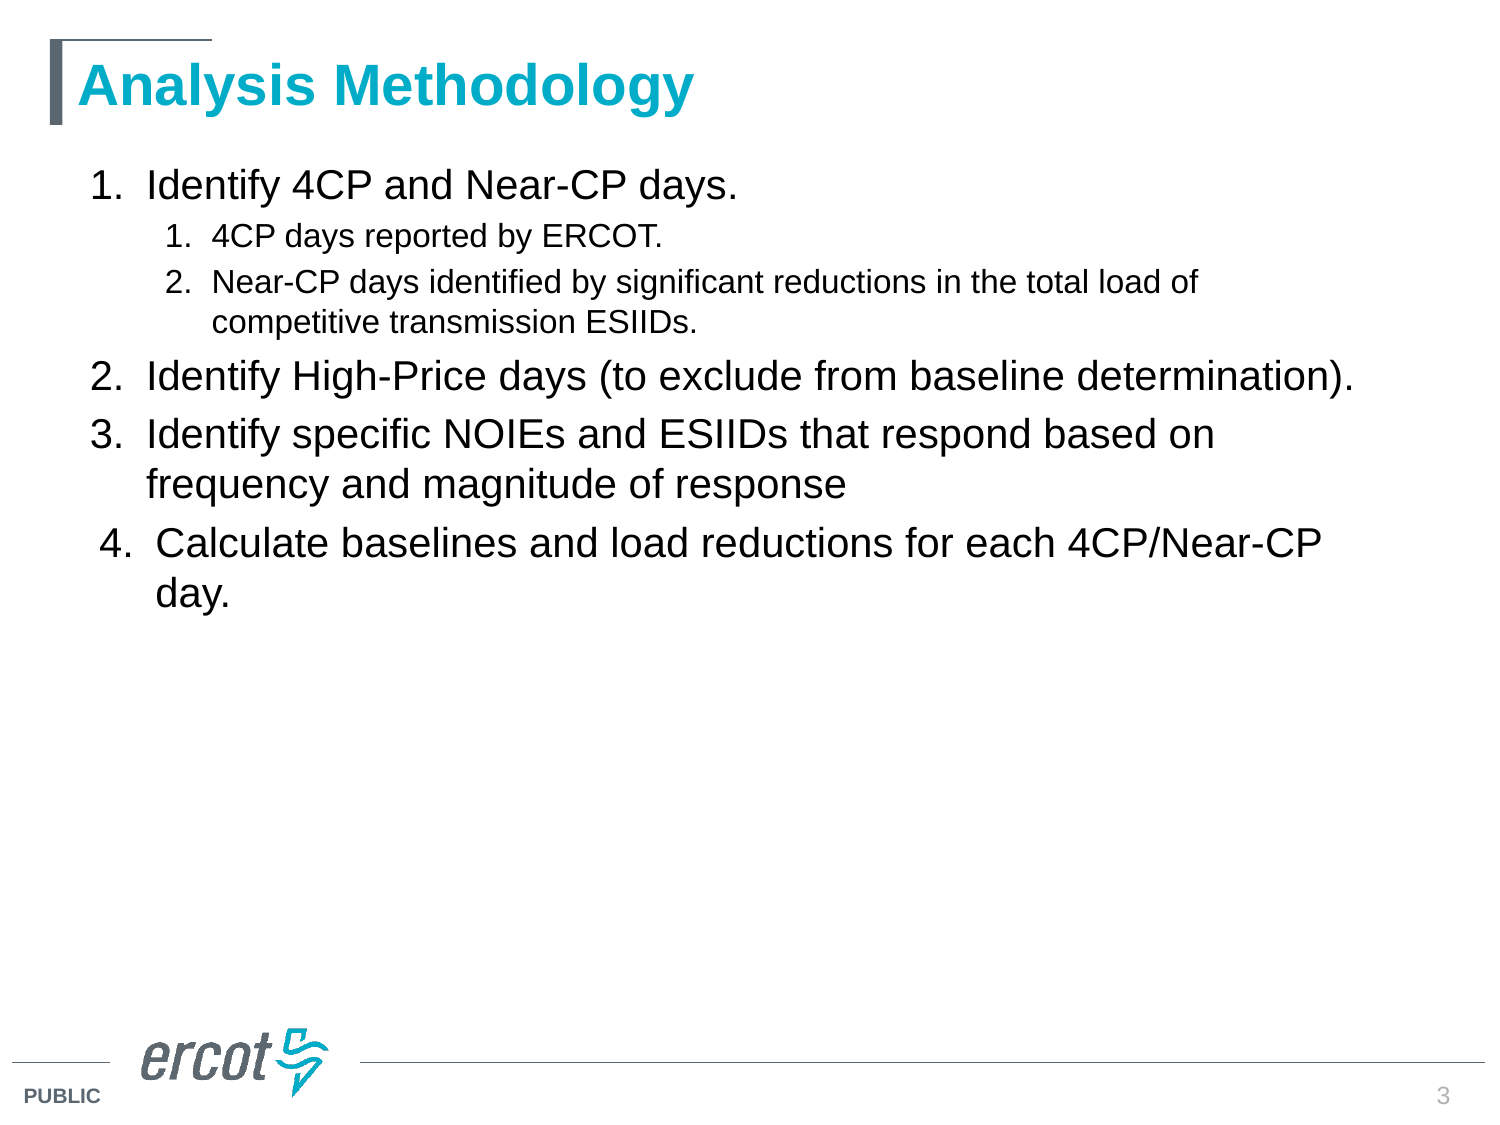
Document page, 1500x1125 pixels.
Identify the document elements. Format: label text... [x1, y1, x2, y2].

slide_number 3 [1400, 1076, 1488, 1113]
title Analysis Methodology [62, 39, 1450, 125]
picture [137, 1024, 332, 1100]
list Identify 4CP and Near-CP days. 4CP days reported by ERCOT. Near-CP days identified by significant reductions in the total load of competitive transmission ESIIDs. Identify High-Price days (to exclude from baseline determination). Identify specific NOIEs and ESIIDs that respond based on frequency and magnitude of response Calculate baselines and load reductions for each 4CP/Near-CP day. [75, 149, 1388, 913]
